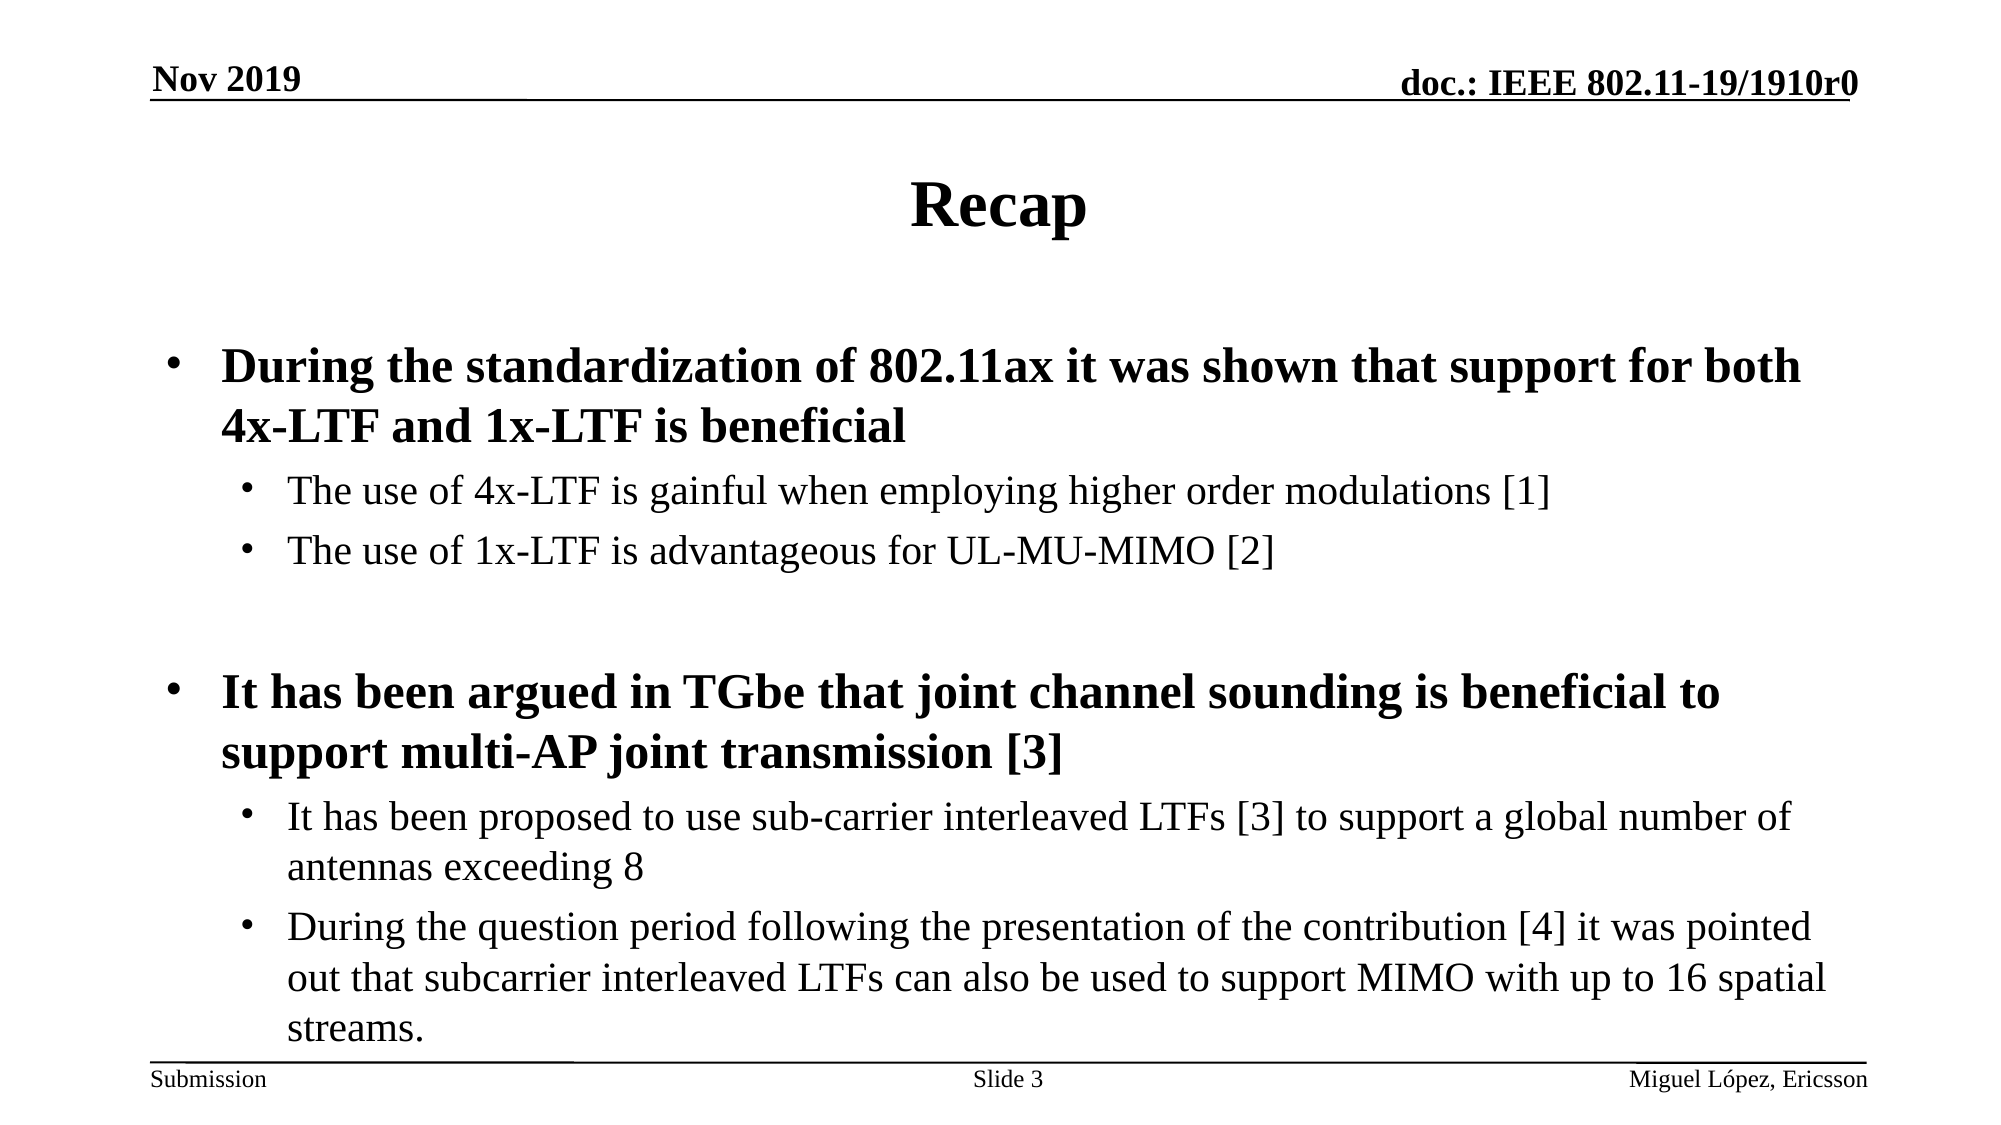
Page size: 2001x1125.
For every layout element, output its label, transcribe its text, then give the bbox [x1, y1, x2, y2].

list During the standardization of 802.11ax it was shown that support for both 4x-LTF and 1x-LTF is beneficial The use of 4x-LTF is gainful when employing higher order modulations [1] The use of 1x-LTF is advantageous for UL-MU-MIMO [2] It has been argued in TGbe that joint channel sounding is beneficial to support multi-AP joint transmission [3] It has been proposed to use sub-carrier interleaved LTFs [3] to support a global number of antennas exceeding 8 During the question period following the presentation of the contribution [4] it was pointed out that subcarrier interleaved LTFs can also be used to support MIMO with up to 16 spatial streams. [149, 324, 1850, 1000]
footer Miguel López, Ericsson [1171, 1061, 1869, 1093]
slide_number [152, 54, 563, 100]
slide_number Slide 3 [950, 1061, 1067, 1123]
title Recap [149, 112, 1850, 288]
